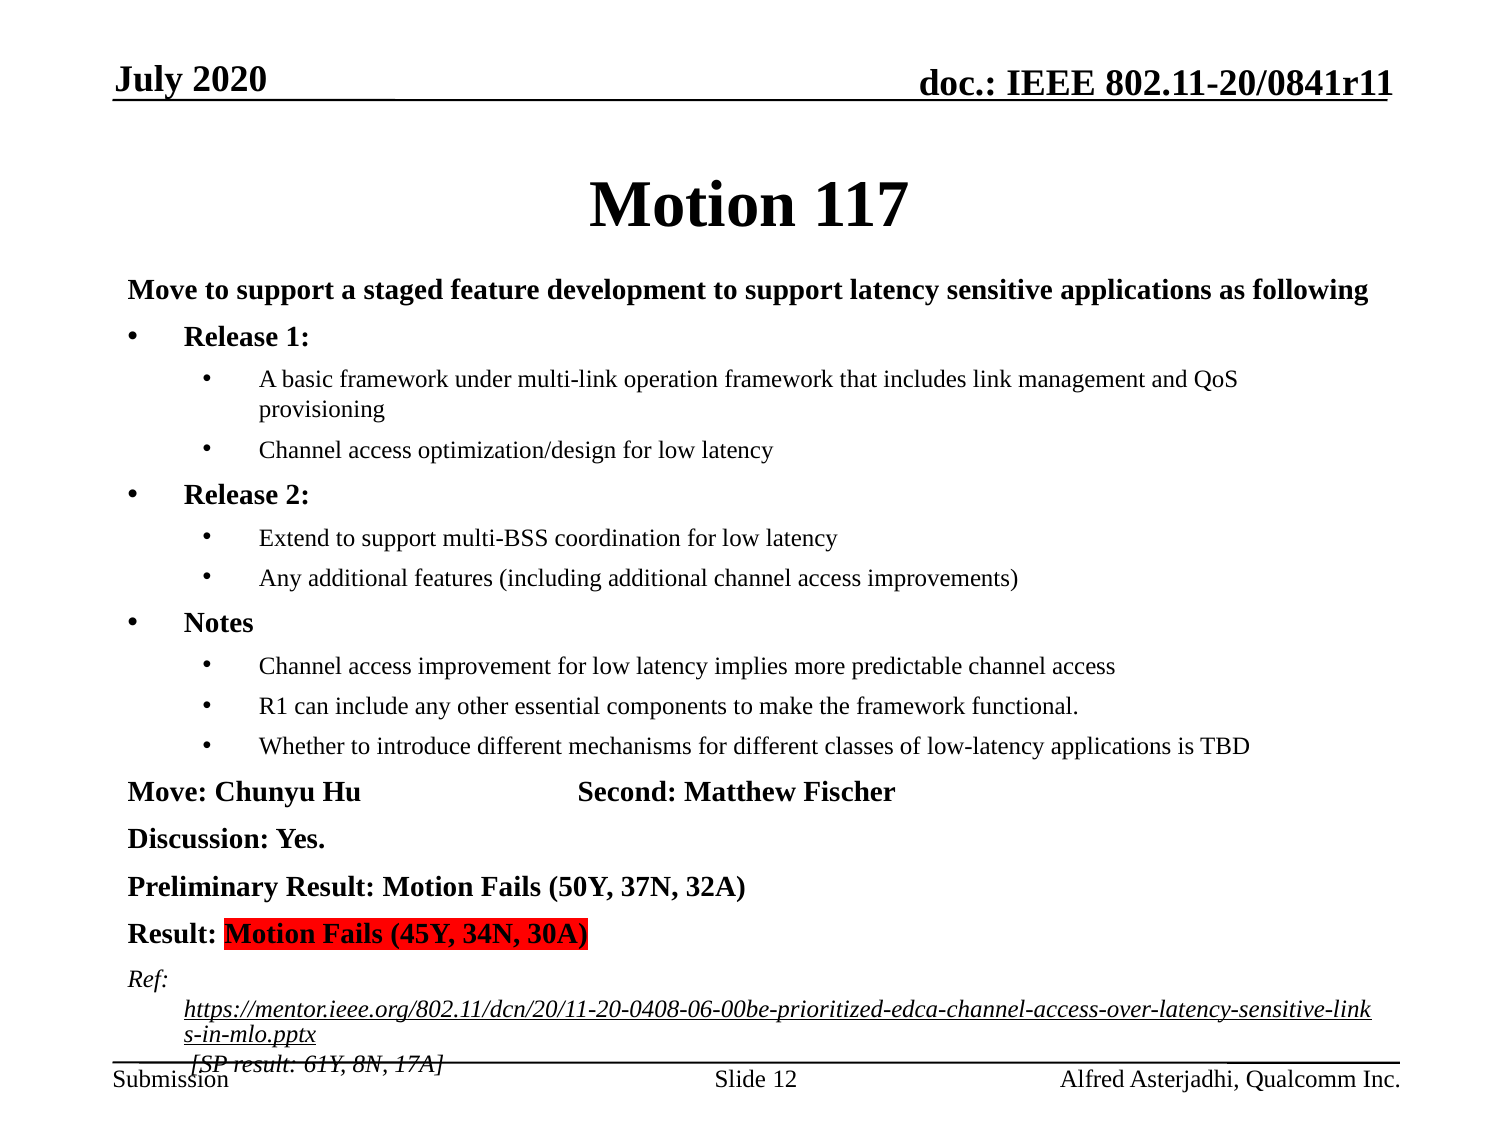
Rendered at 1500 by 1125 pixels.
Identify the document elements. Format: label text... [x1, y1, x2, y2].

slide_number Slide 12 [712, 1061, 800, 1123]
footer Alfred Asterjadhi, Qualcomm Inc. [878, 1061, 1402, 1093]
list Move to support a staged feature development to support latency sensitive applications as following Release 1: A basic framework under multi-link operation framework that includes link management and QoS provisioning Channel access optimization/design for low latency Release 2: Extend to support multi-BSS coordination for low latency Any additional features (including additional channel access improvements) Notes Channel access improvement for low latency implies more predictable channel access R1 can include any other essential components to make the framework functional. Whether to introduce different mechanisms for different classes of low-latency applications is TBD Move: Chunyu Hu Second: Matthew Fischer Discussion: Yes. Preliminary Result: Motion Fails (50Y, 37N, 32A) Result: Motion Fails (45Y, 34N, 30A) Ref: https://mentor.ieee.org/802.11/dcn/20/11-20-0408-06-00be-prioritized-edca-channel-access-over-latency-sensitive-links-in-mlo.pptx [SP result: 61Y, 8N, 17A] [112, 262, 1388, 1063]
title Motion 117 [112, 112, 1388, 262]
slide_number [114, 54, 423, 100]
